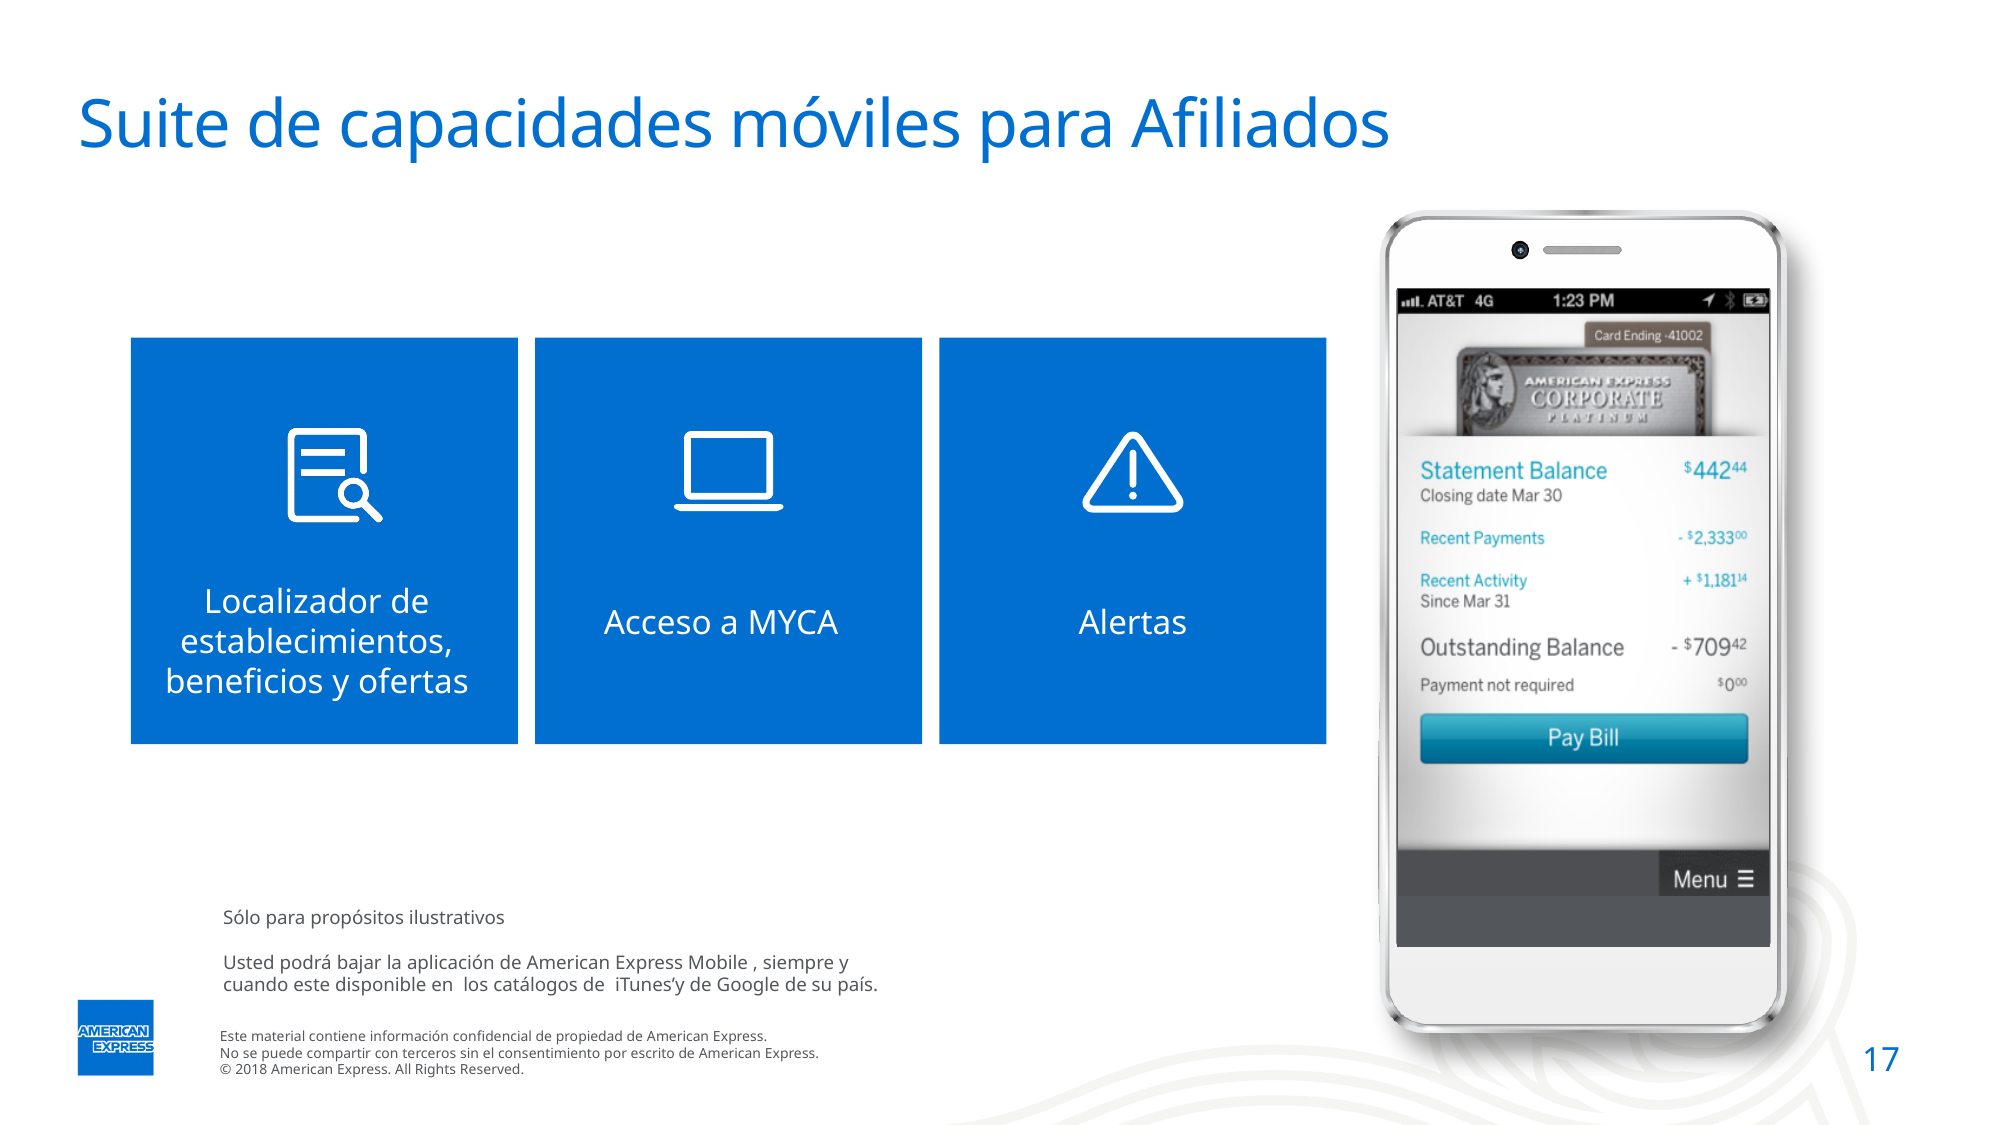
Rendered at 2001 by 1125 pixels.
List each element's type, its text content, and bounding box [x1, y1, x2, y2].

text_box Sólo para propósitos ilustrativos Usted podrá bajar la aplicación de American Express Mobile , siempre y cuando este disponible en los catálogos de iTunes’y de Google de su país. [208, 897, 923, 1026]
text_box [939, 337, 1327, 745]
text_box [535, 337, 923, 745]
slide_number 17 [1800, 1033, 1900, 1084]
picture [65, 987, 166, 1088]
title Suite de capacidades móviles para Afiliados [78, 90, 1879, 240]
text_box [130, 337, 518, 745]
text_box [1378, 210, 1788, 1034]
